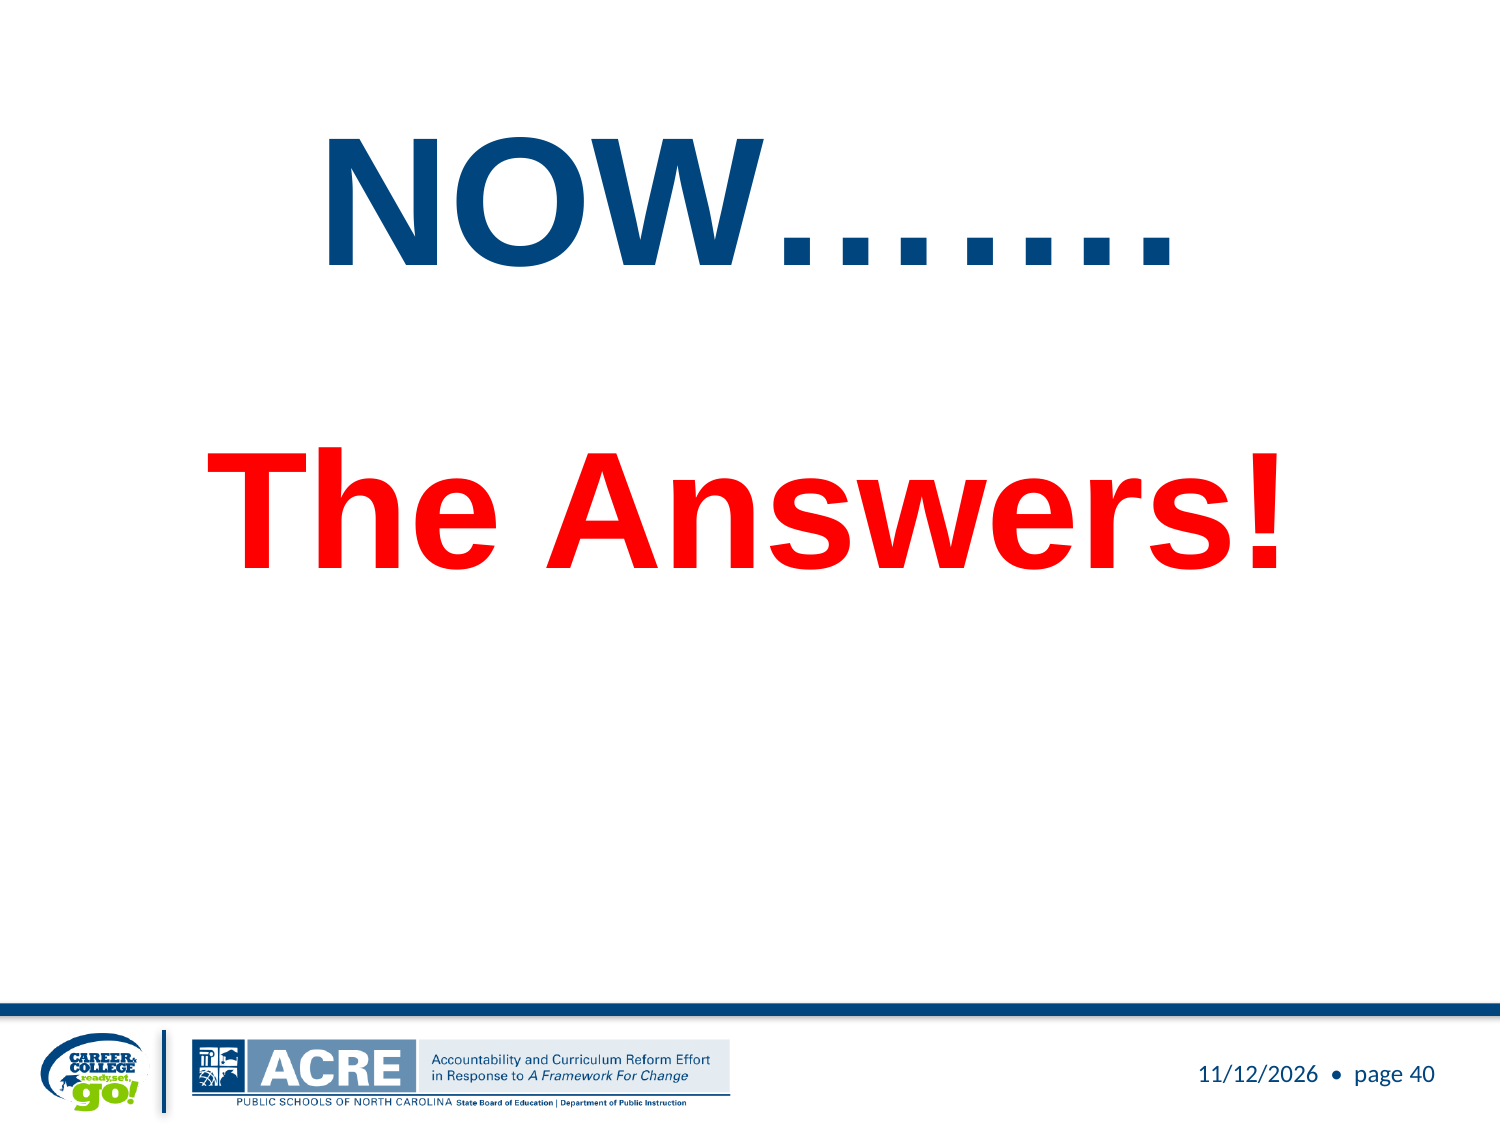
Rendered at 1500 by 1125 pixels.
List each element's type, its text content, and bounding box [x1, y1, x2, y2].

title NOW……. The Answers! [74, 74, 1426, 226]
picture [37, 1029, 152, 1115]
picture [174, 1017, 744, 1125]
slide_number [1137, 1042, 1450, 1103]
